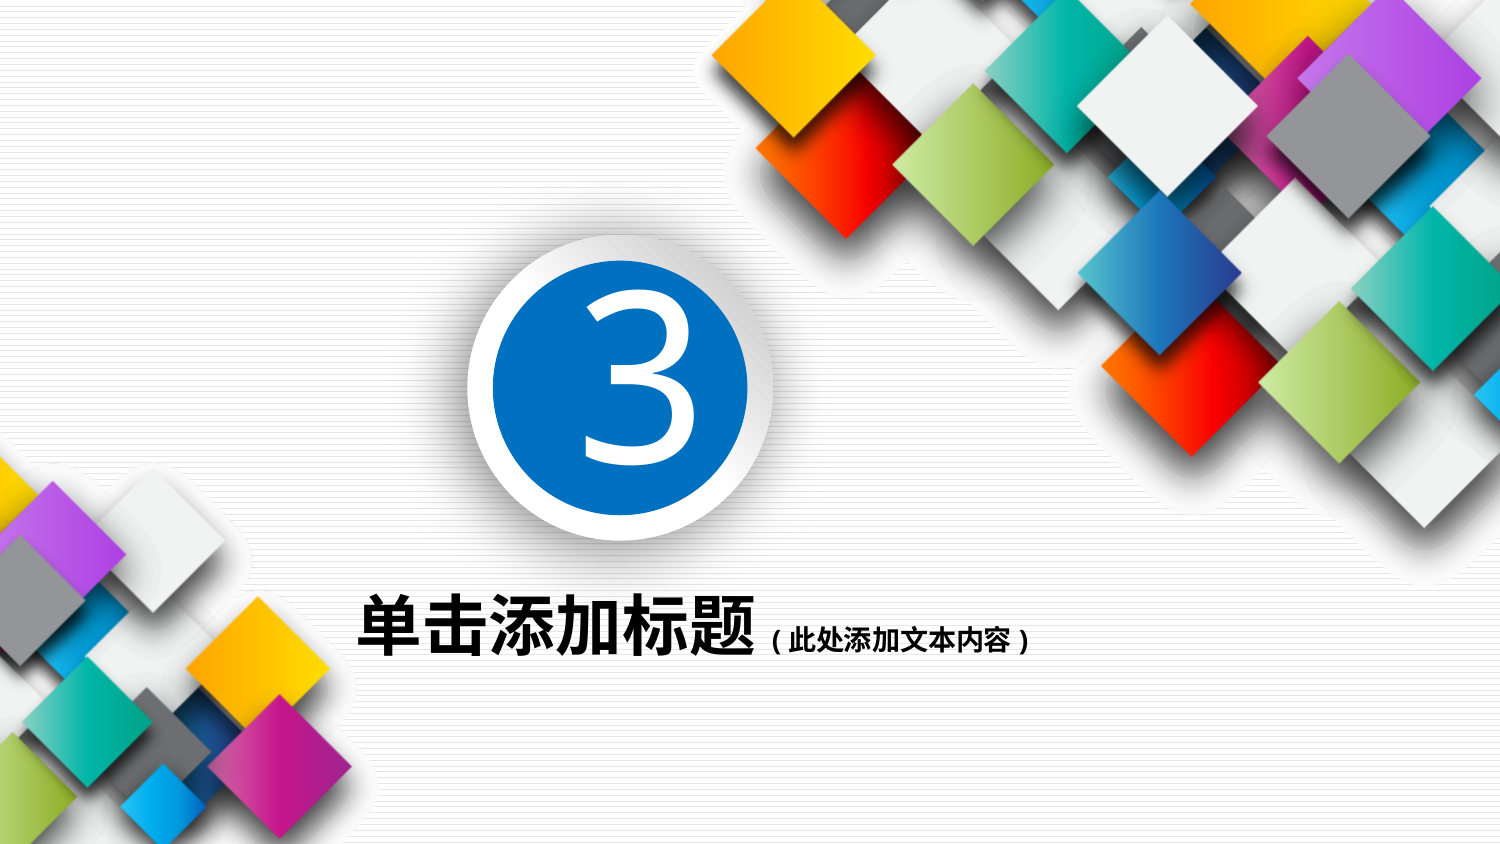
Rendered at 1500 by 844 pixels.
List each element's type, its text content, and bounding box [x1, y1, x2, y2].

picture [679, 0, 1500, 586]
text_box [467, 217, 679, 541]
picture [0, 421, 410, 844]
text_box 单击添加标题(此处添加文本内容) [410, 576, 1044, 671]
